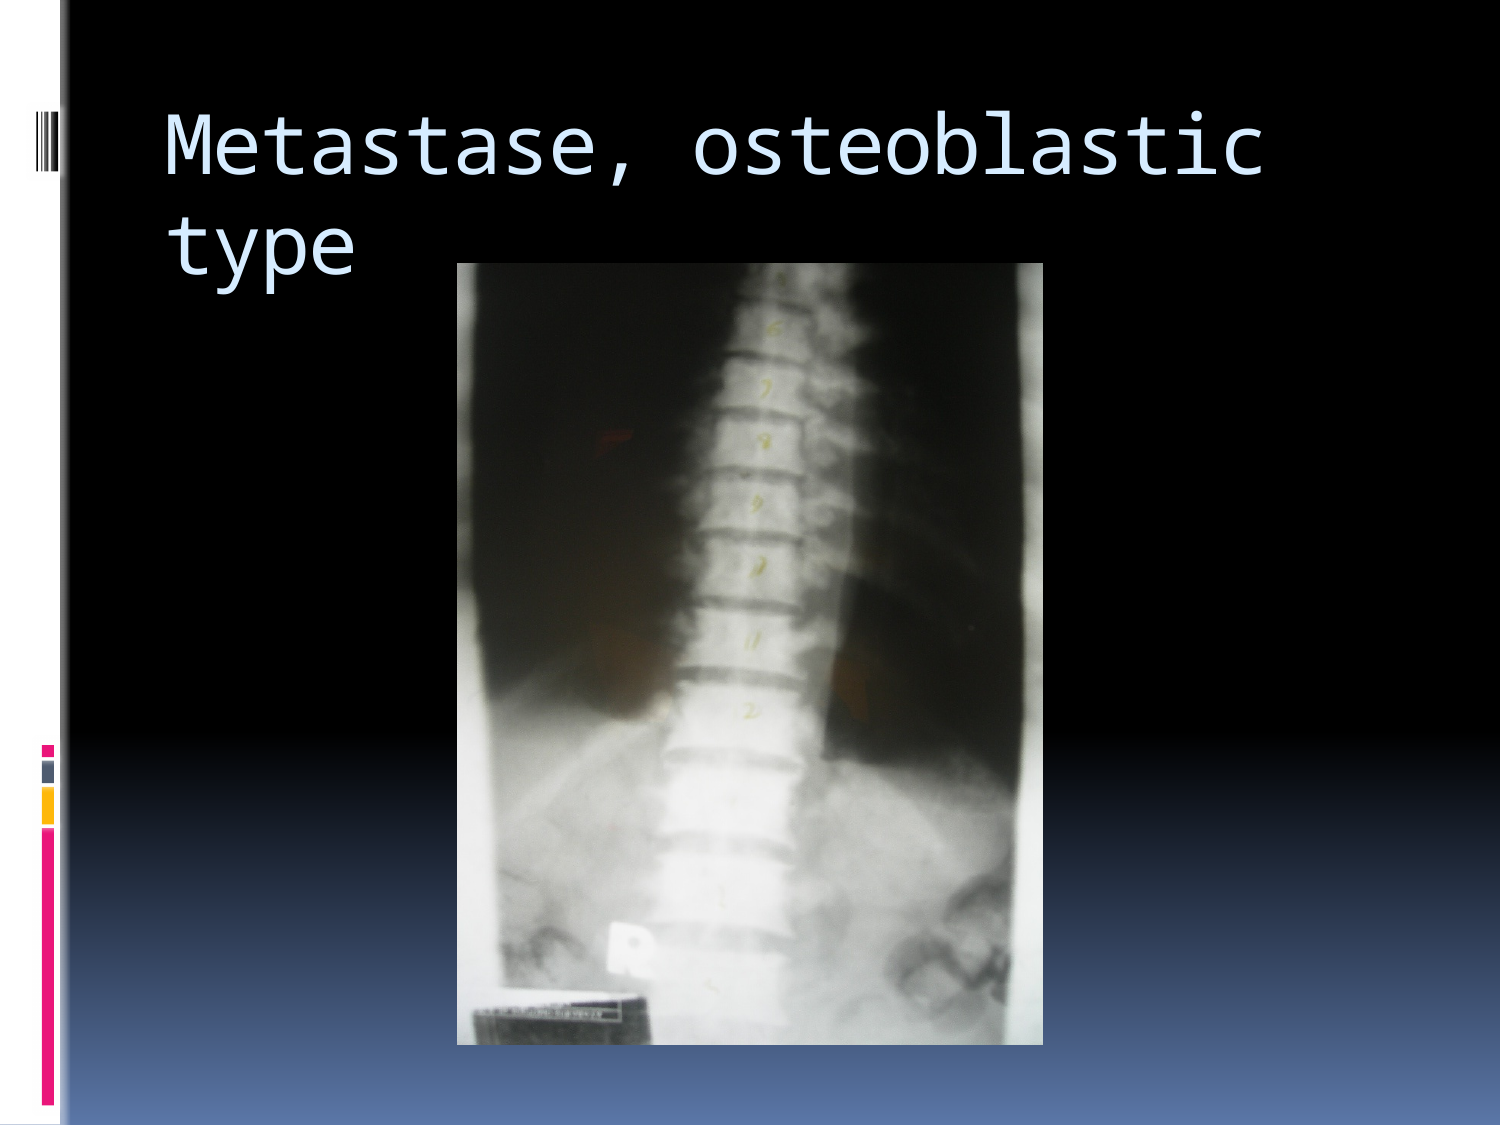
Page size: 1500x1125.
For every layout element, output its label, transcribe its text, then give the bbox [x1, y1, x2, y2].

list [456, 263, 1044, 1046]
title Metastase, osteoblastic type [150, 83, 1425, 234]
